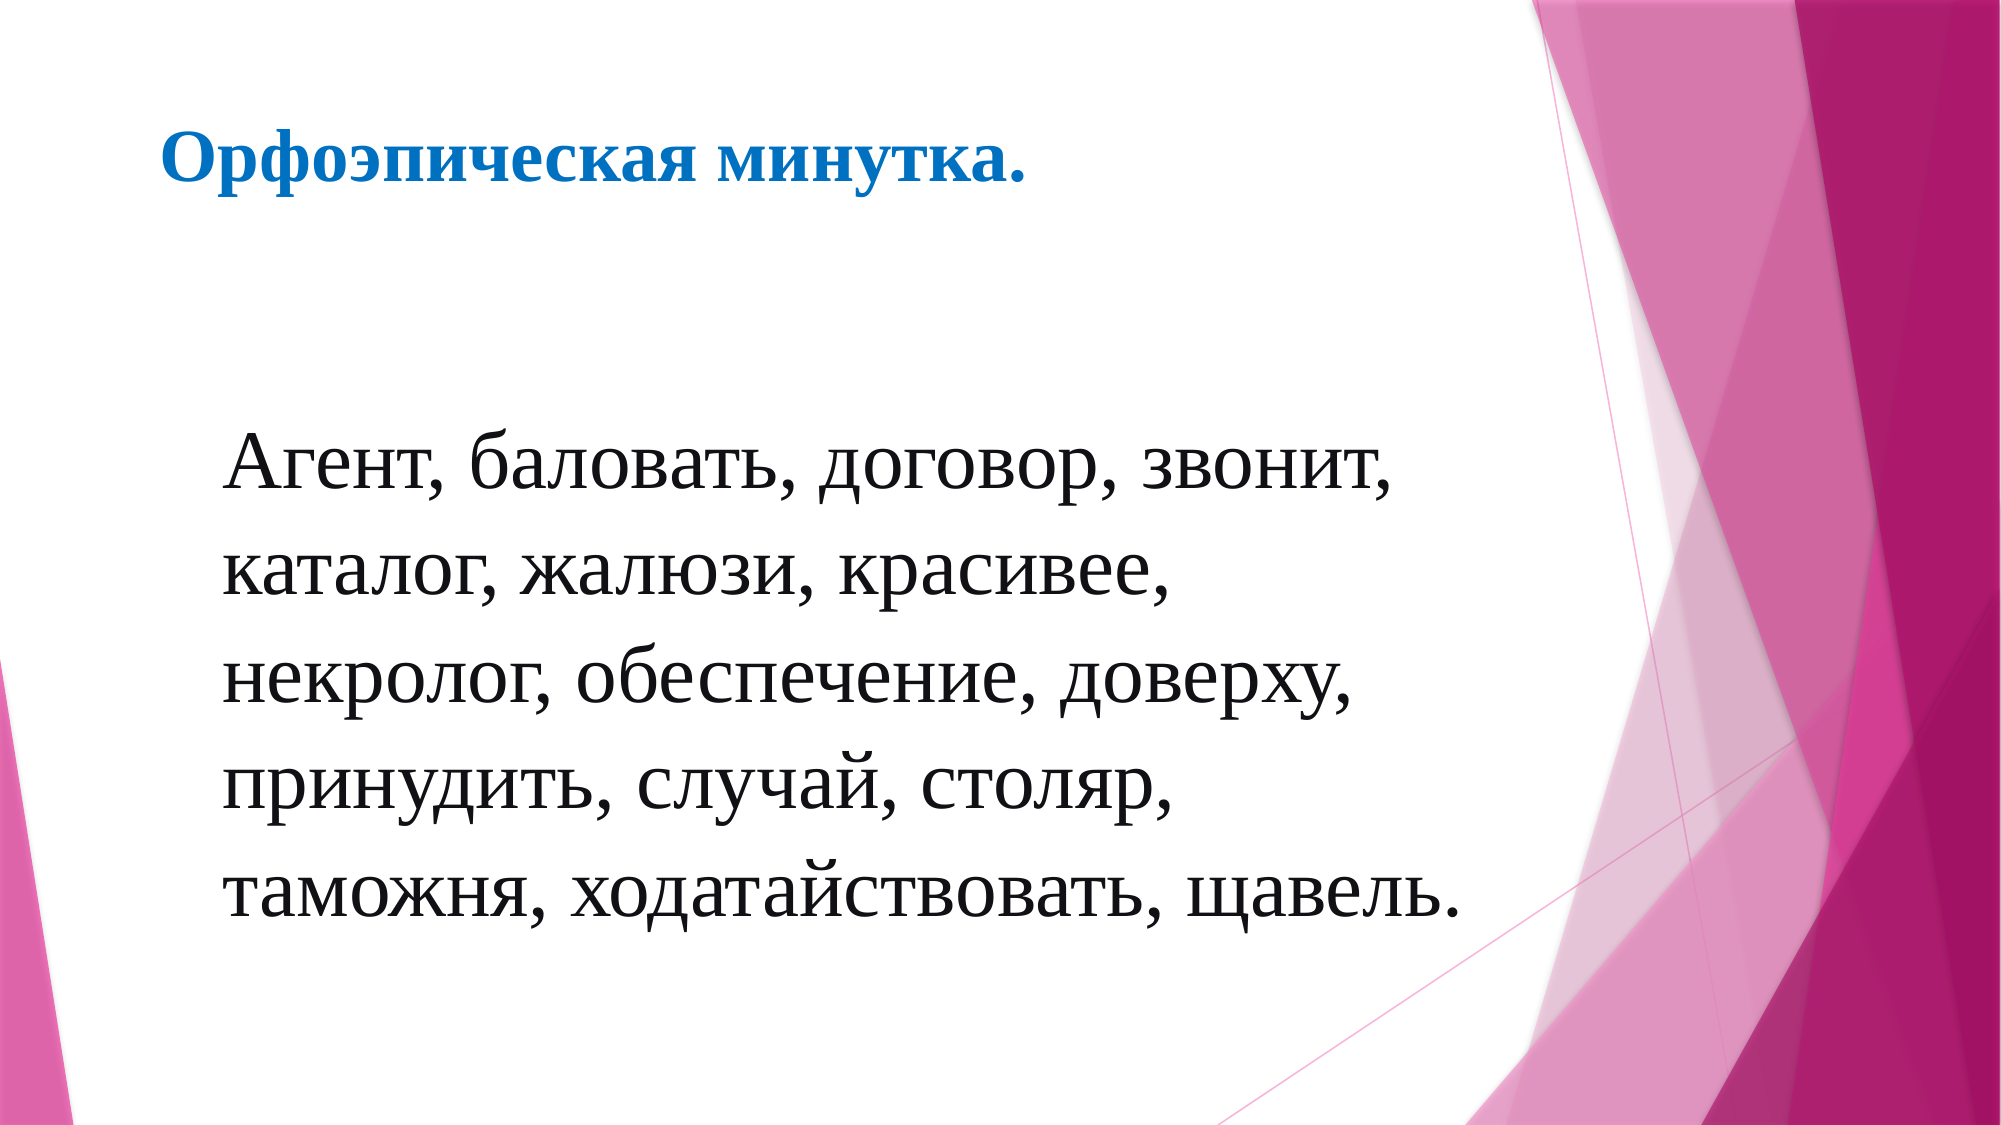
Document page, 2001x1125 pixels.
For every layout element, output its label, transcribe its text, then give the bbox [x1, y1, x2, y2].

text_box Агент, баловать, договор, звонит, каталог, жалюзи, красивее, некролог, обеспечение, доверху, принудить, случай, столяр, таможня, ходатайствовать, щавель. [207, 390, 1500, 940]
title Орфоэпическая минутка. [144, 99, 1555, 316]
